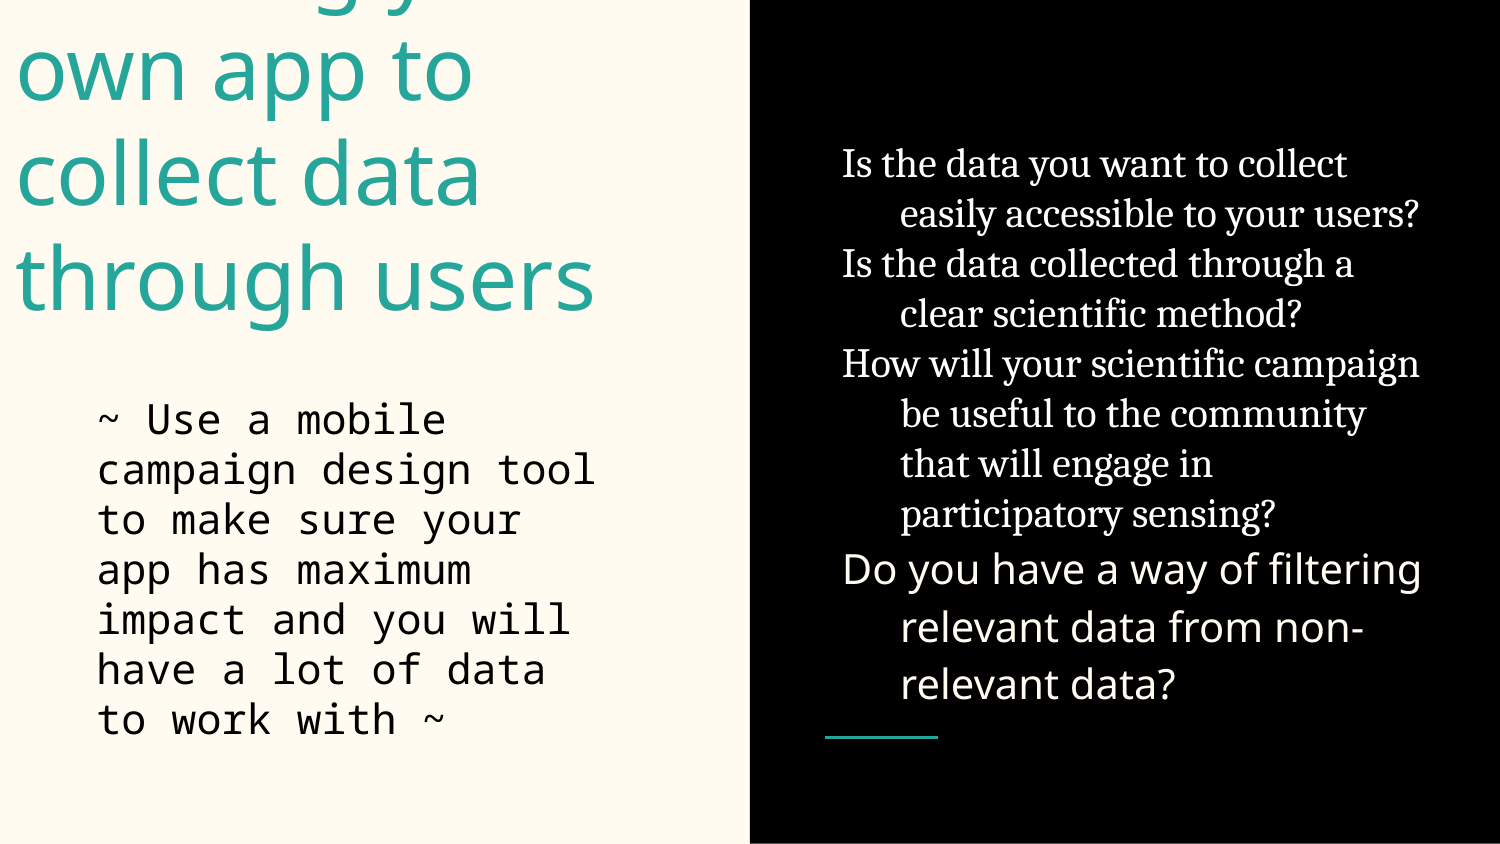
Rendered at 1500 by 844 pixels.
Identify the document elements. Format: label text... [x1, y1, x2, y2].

title Creating your own app to collect data through users [0, 16, 744, 343]
text_box ~ Use a mobile campaign design tool to make sure your app has maximum impact and you will have a lot of data to work with ~ [81, 342, 615, 662]
list Is the data you want to collect easily accessible to your users? Is the data collected through a clear scientific method? How will your scientific campaign be useful to the community that will engage in participatory sensing? Do you have a way of filtering relevant data from non-relevant data? [810, 118, 1440, 725]
